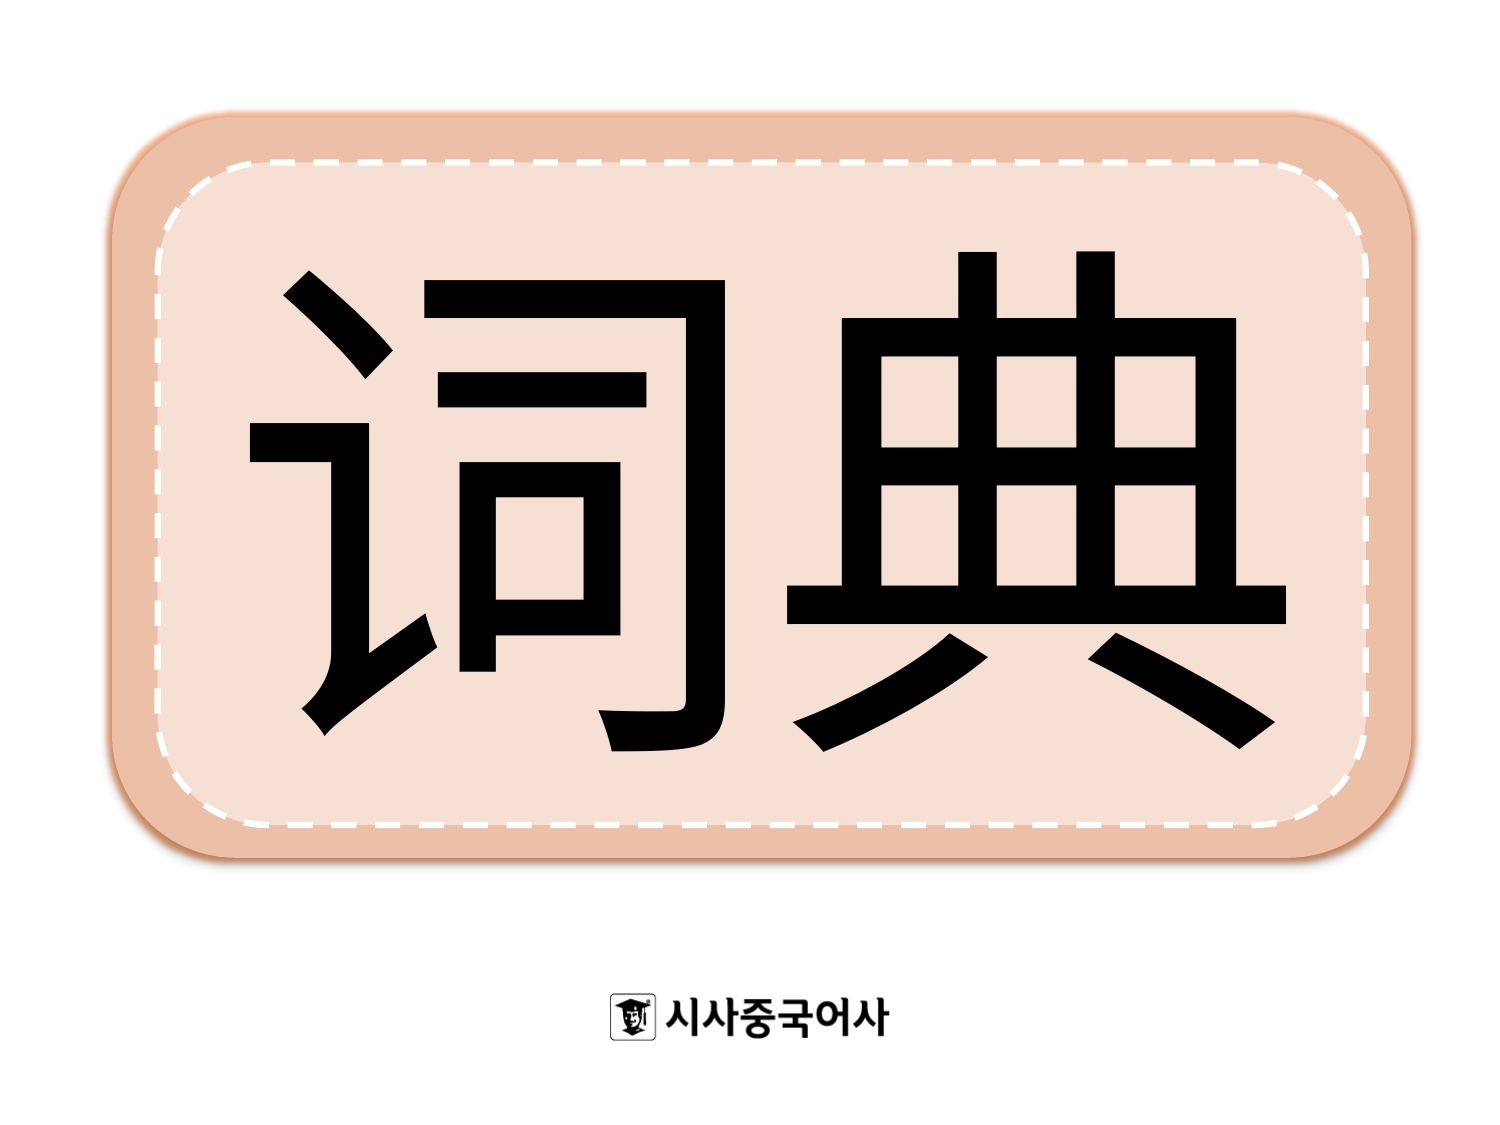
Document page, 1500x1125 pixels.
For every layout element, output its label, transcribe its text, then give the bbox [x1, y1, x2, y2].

picture [602, 987, 898, 1047]
text_box 词典 [162, 160, 1371, 824]
